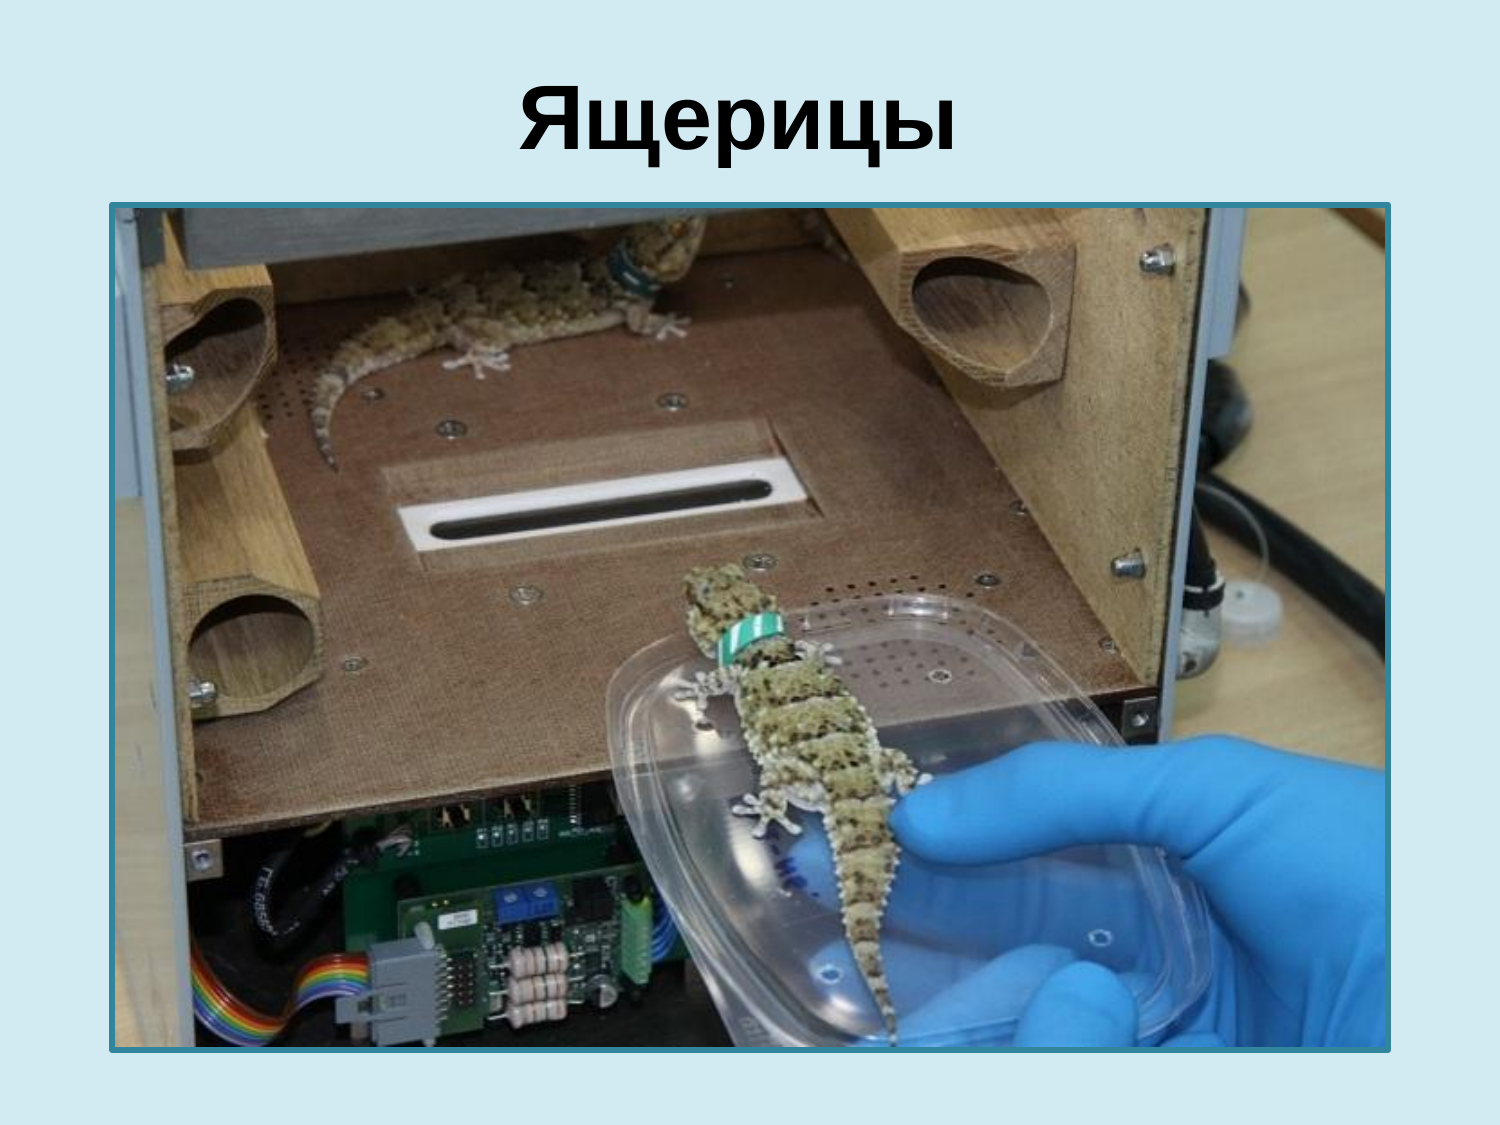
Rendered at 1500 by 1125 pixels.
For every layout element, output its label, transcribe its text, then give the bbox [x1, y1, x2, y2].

title Ящерицы [76, 30, 1427, 194]
picture [114, 207, 1386, 1047]
